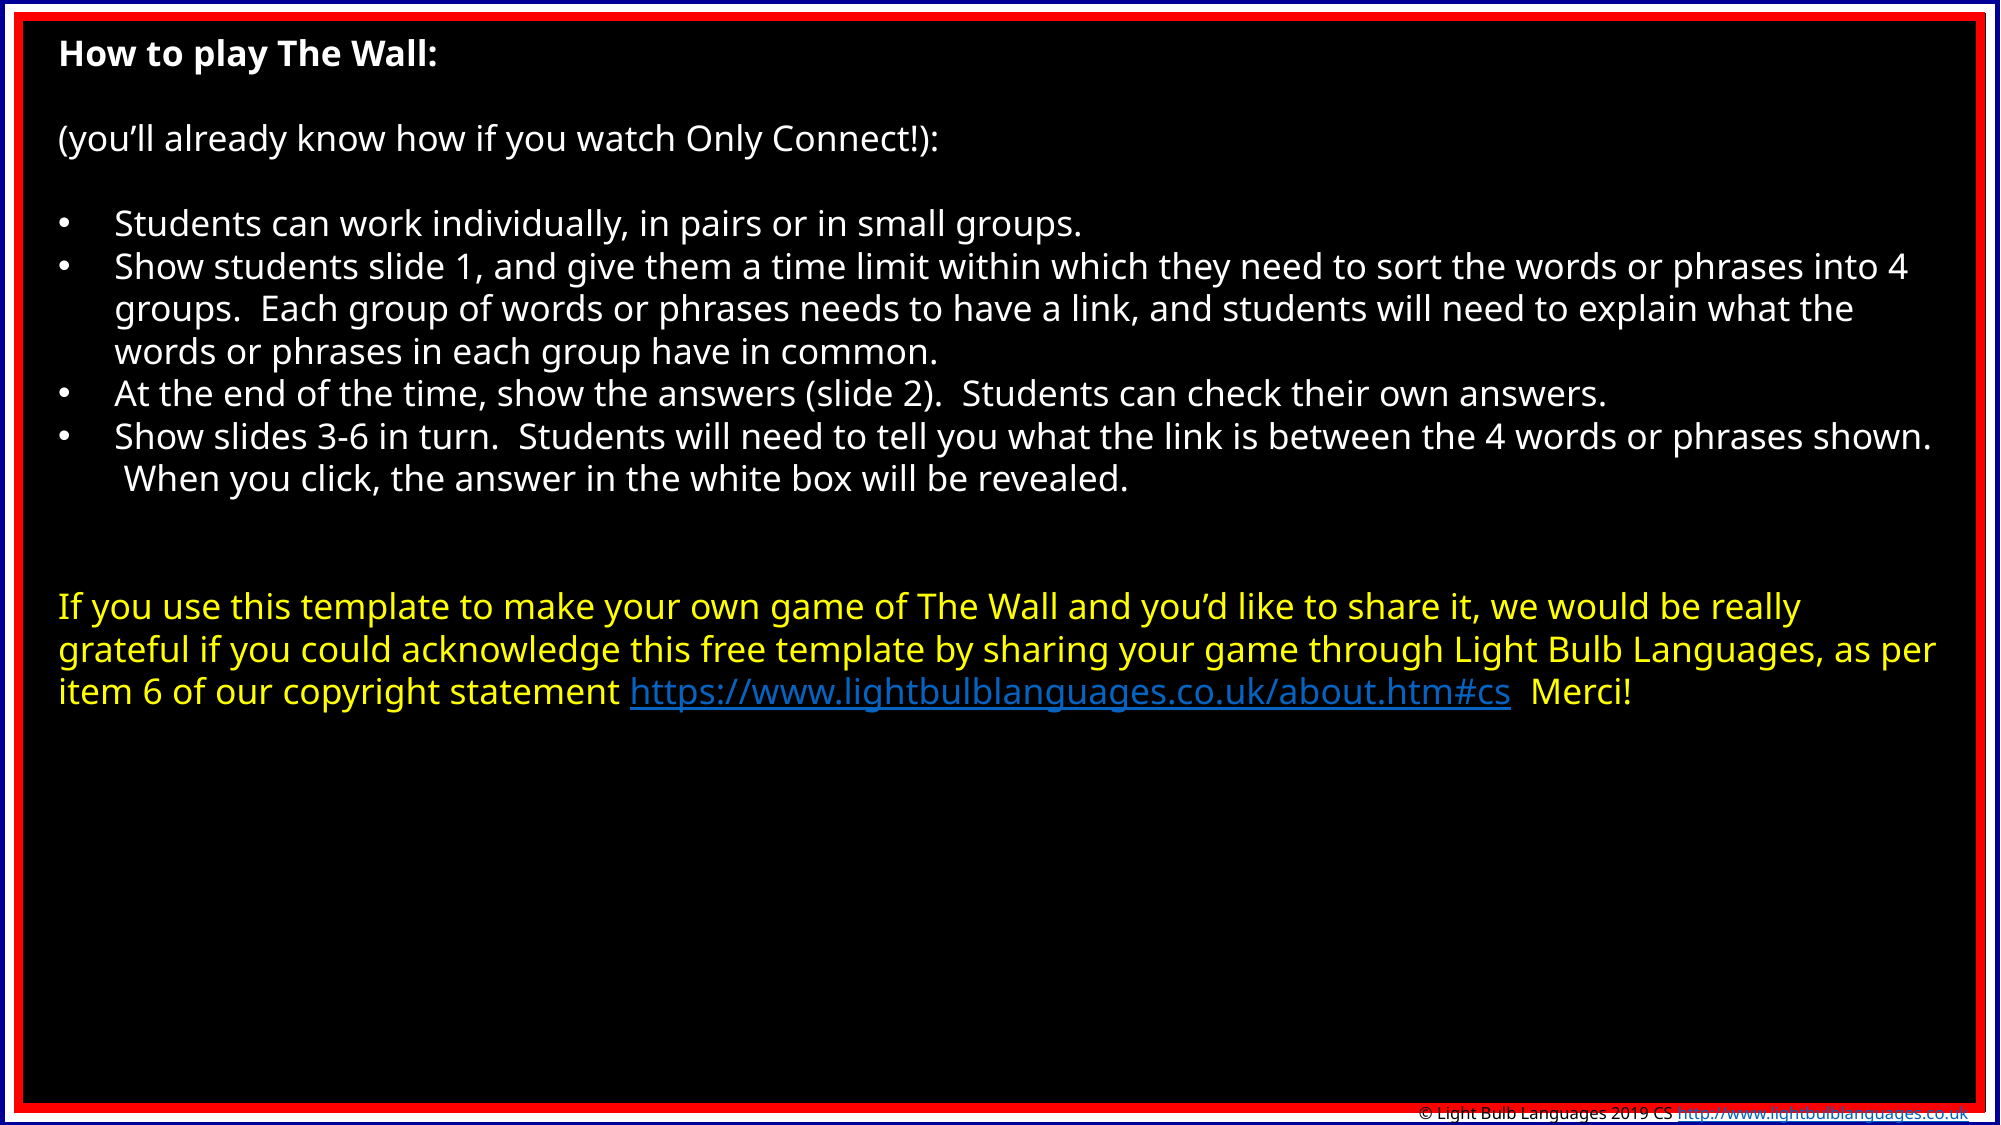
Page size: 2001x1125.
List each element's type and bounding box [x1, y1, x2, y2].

text_box [0, 0, 2000, 1125]
